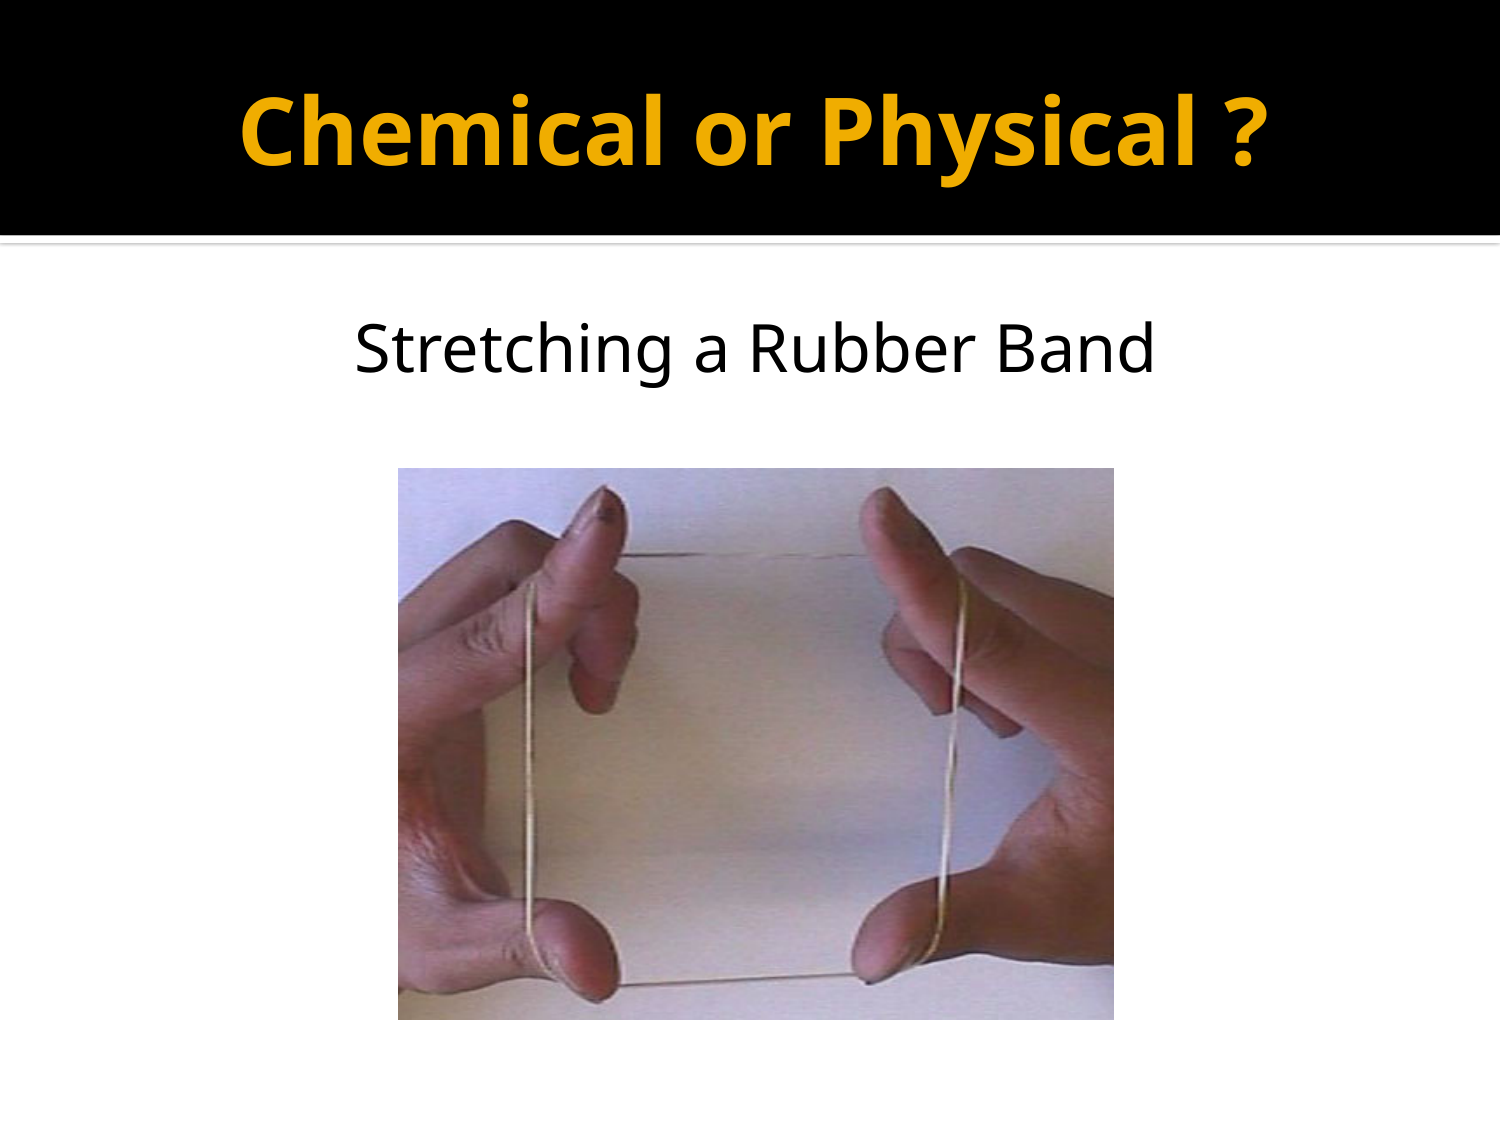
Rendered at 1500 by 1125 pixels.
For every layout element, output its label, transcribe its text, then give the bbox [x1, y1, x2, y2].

picture [398, 468, 1114, 1020]
list Stretching a Rubber Band [75, 291, 1425, 1050]
title Chemical or Physical ? [75, 25, 1425, 231]
